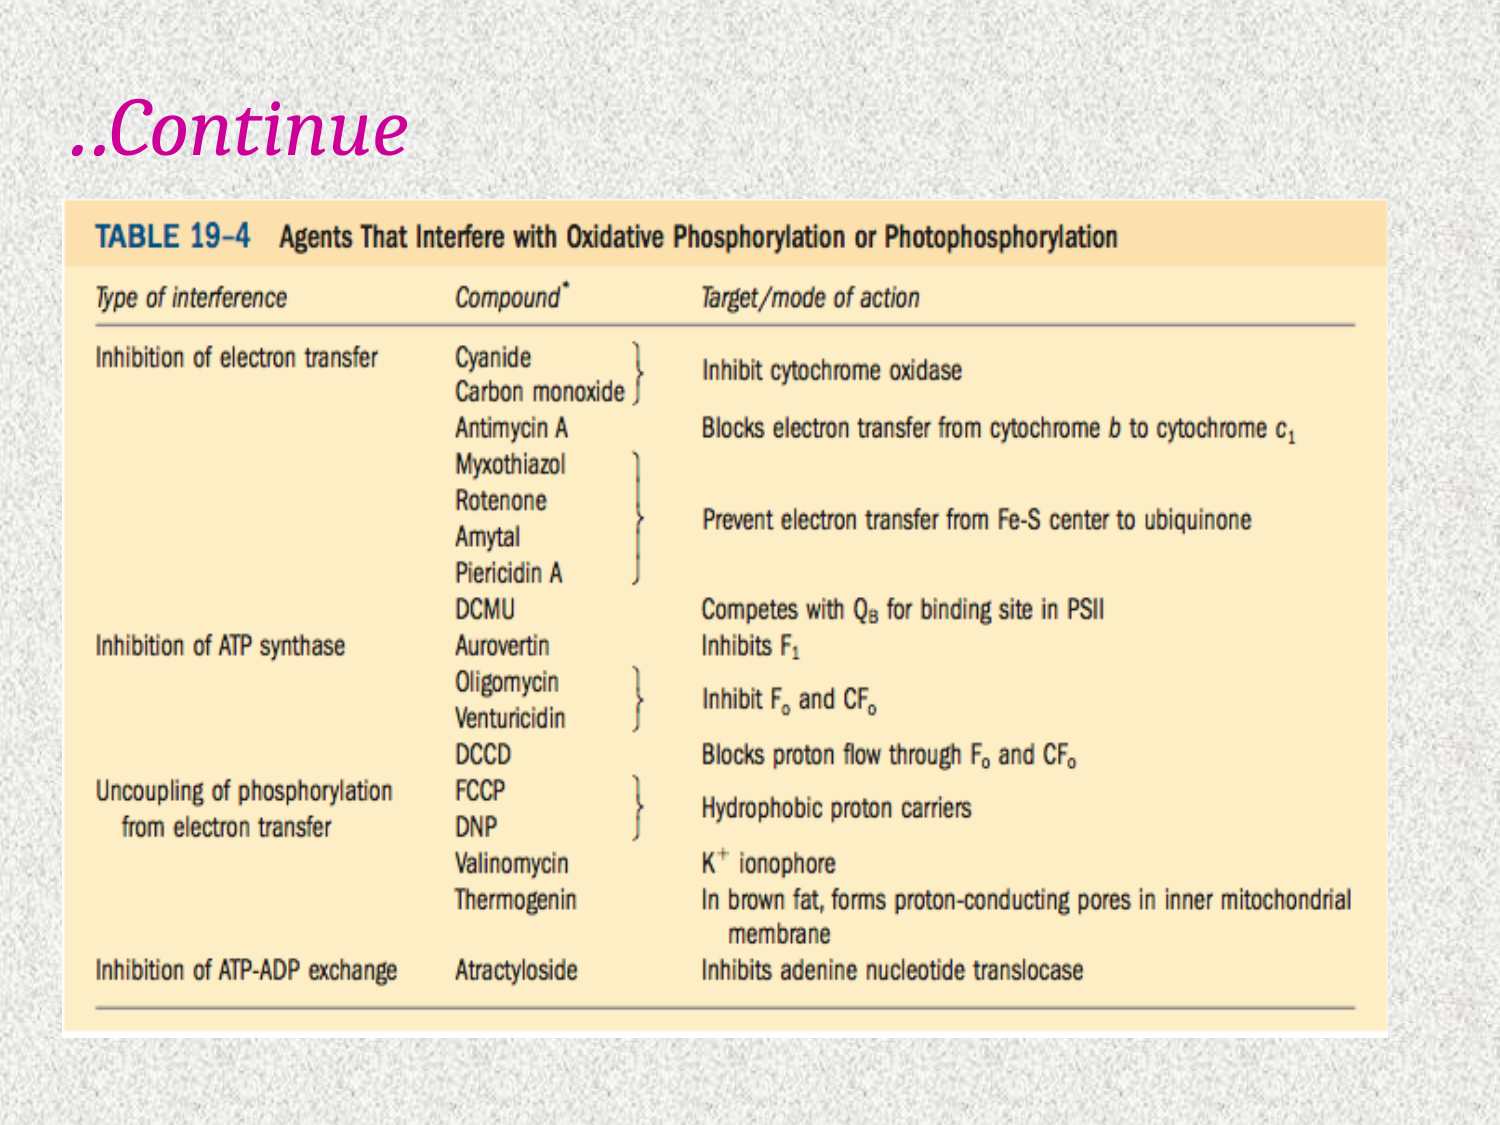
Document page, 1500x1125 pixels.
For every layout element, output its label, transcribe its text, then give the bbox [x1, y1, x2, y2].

title Continue.. [50, 0, 1325, 188]
picture [0, 0, 1500, 1125]
